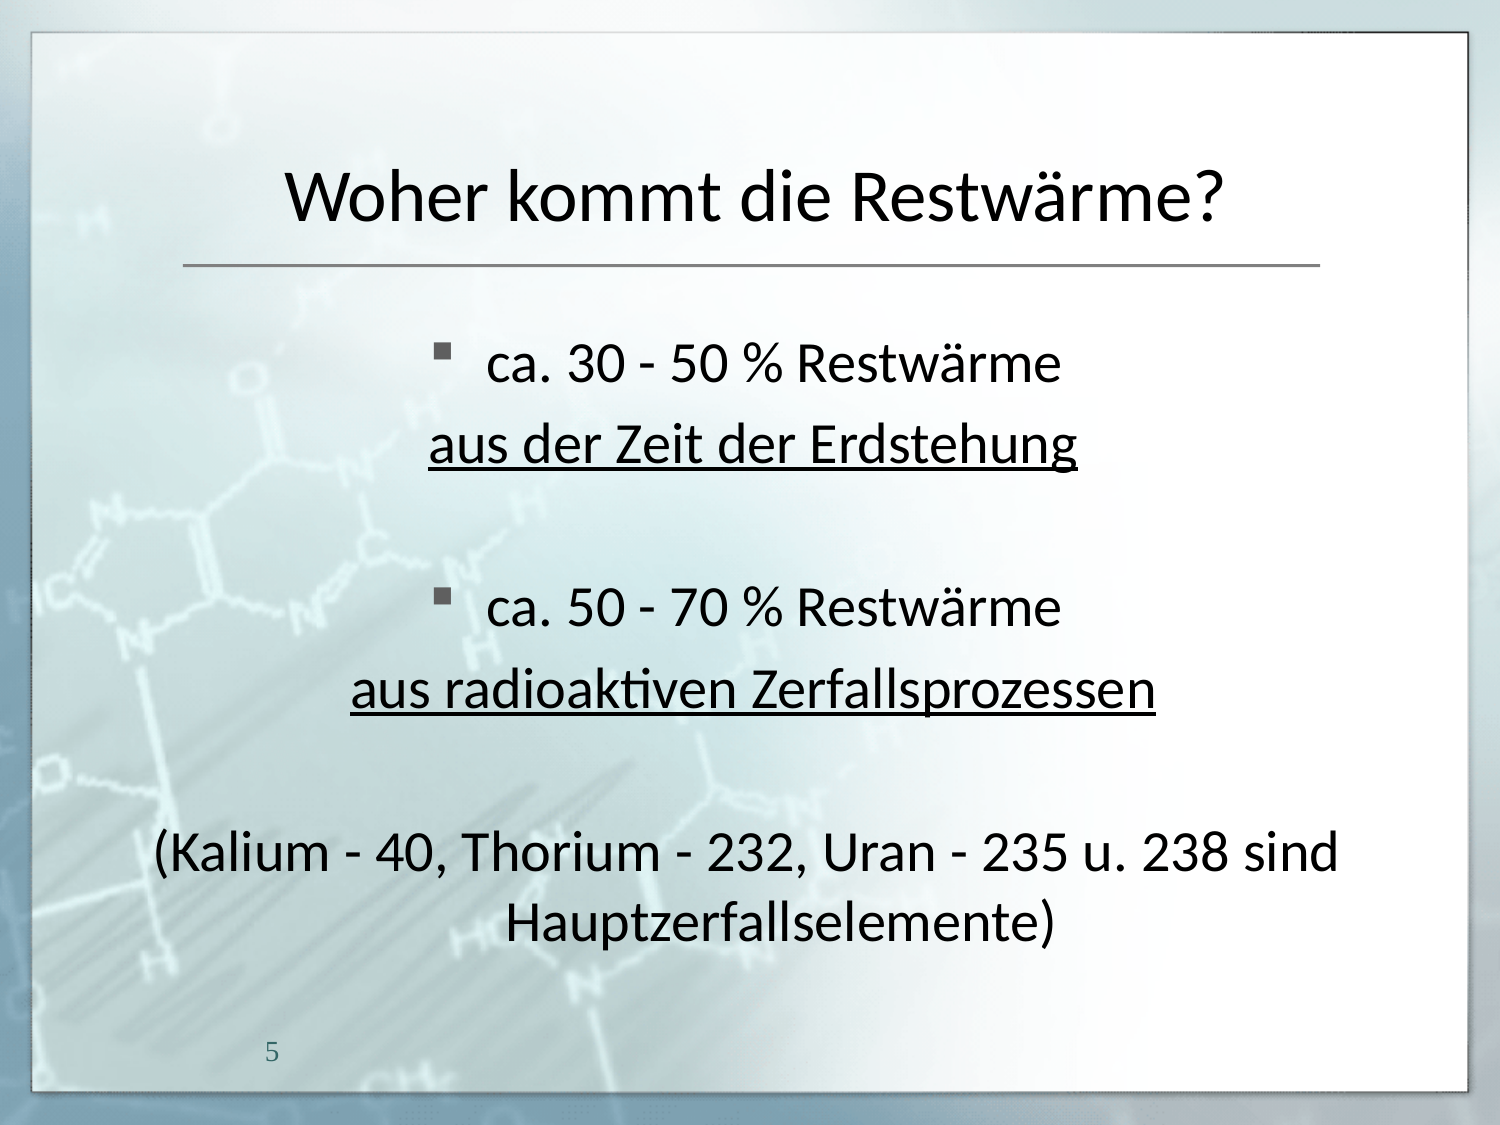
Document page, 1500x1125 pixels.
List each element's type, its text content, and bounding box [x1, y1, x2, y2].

slide_number 5 [249, 1024, 463, 1101]
picture [0, 0, 1500, 1125]
title Woher kommt die Restwärme? [70, 105, 1442, 279]
list ca. 30 - 50 % Restwärme aus der Zeit der Erdstehung ca. 50 - 70 % Restwärme aus radioaktiven Zerfallsprozessen (Kalium - 40, Thorium - 232, Uran - 235 u. 238 sind Hauptzerfallselemente) [81, 316, 1425, 1004]
